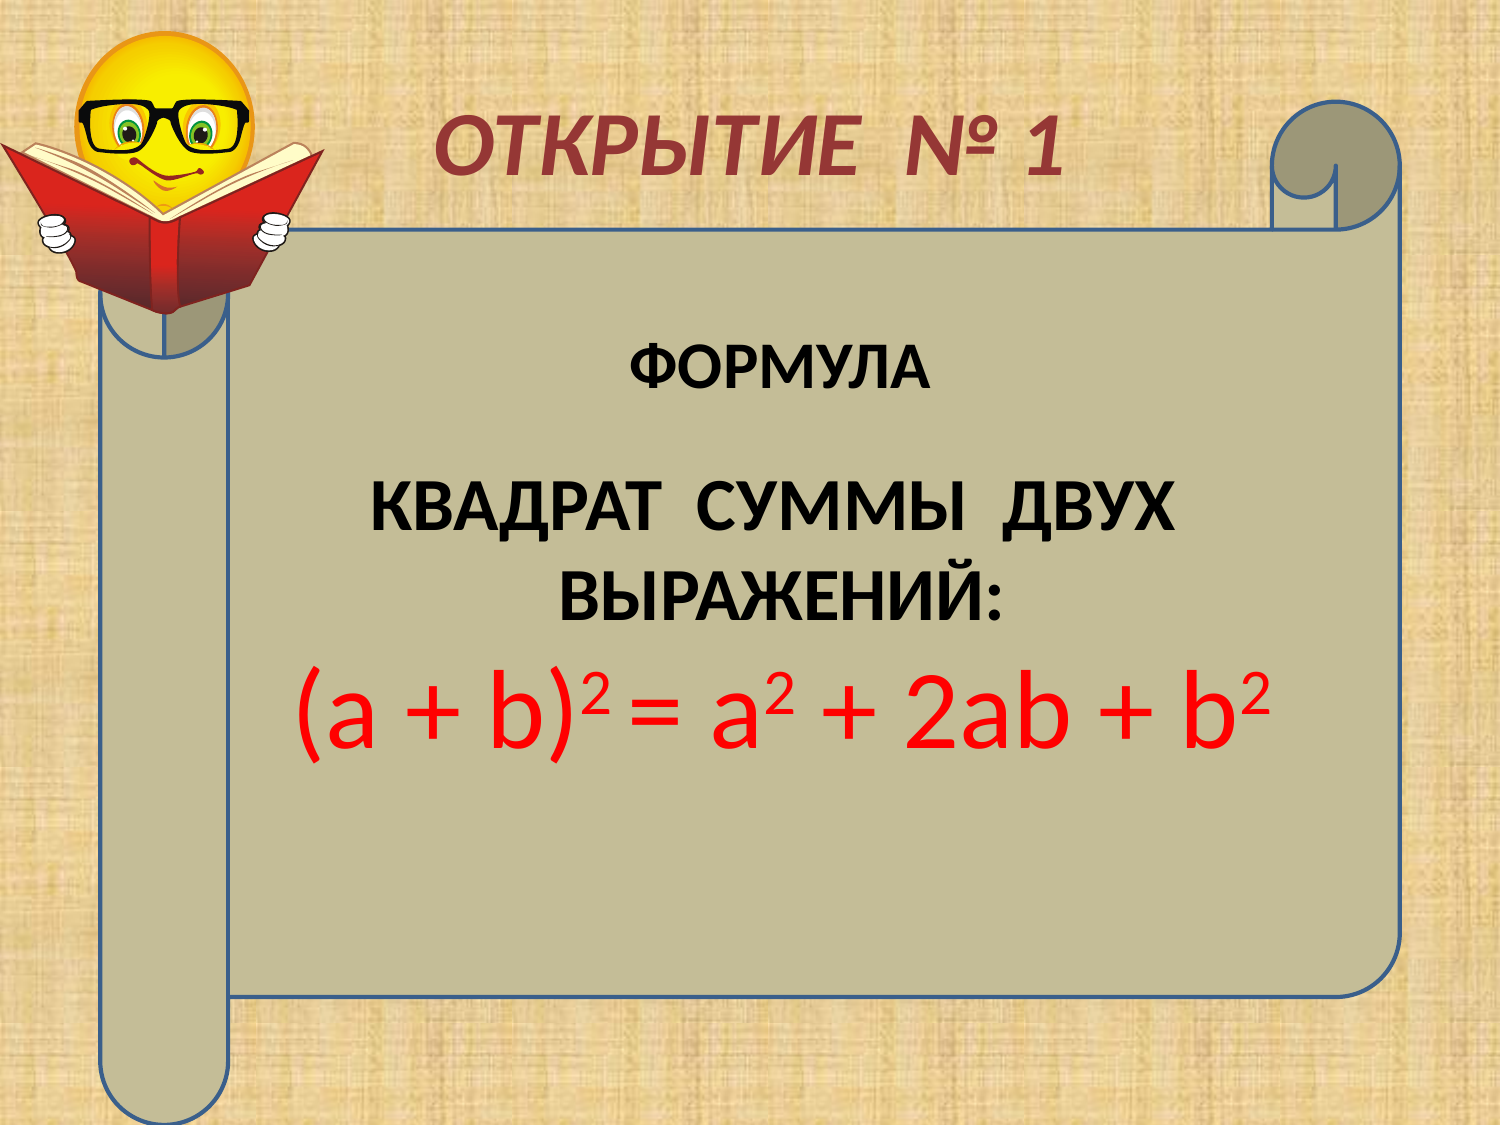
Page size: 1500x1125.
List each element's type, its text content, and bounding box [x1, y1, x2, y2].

picture [0, 0, 1500, 1125]
text_box ФОРМУЛА [523, 314, 1038, 409]
text_box КВАДРАТ СУММЫ ДВУХ ВЫРАЖЕНИЙ: (а + b)2 = а2 + 2аb + b2 [98, 99, 1402, 1125]
title ОТКРЫТИЕ № 1 [330, 45, 1425, 233]
